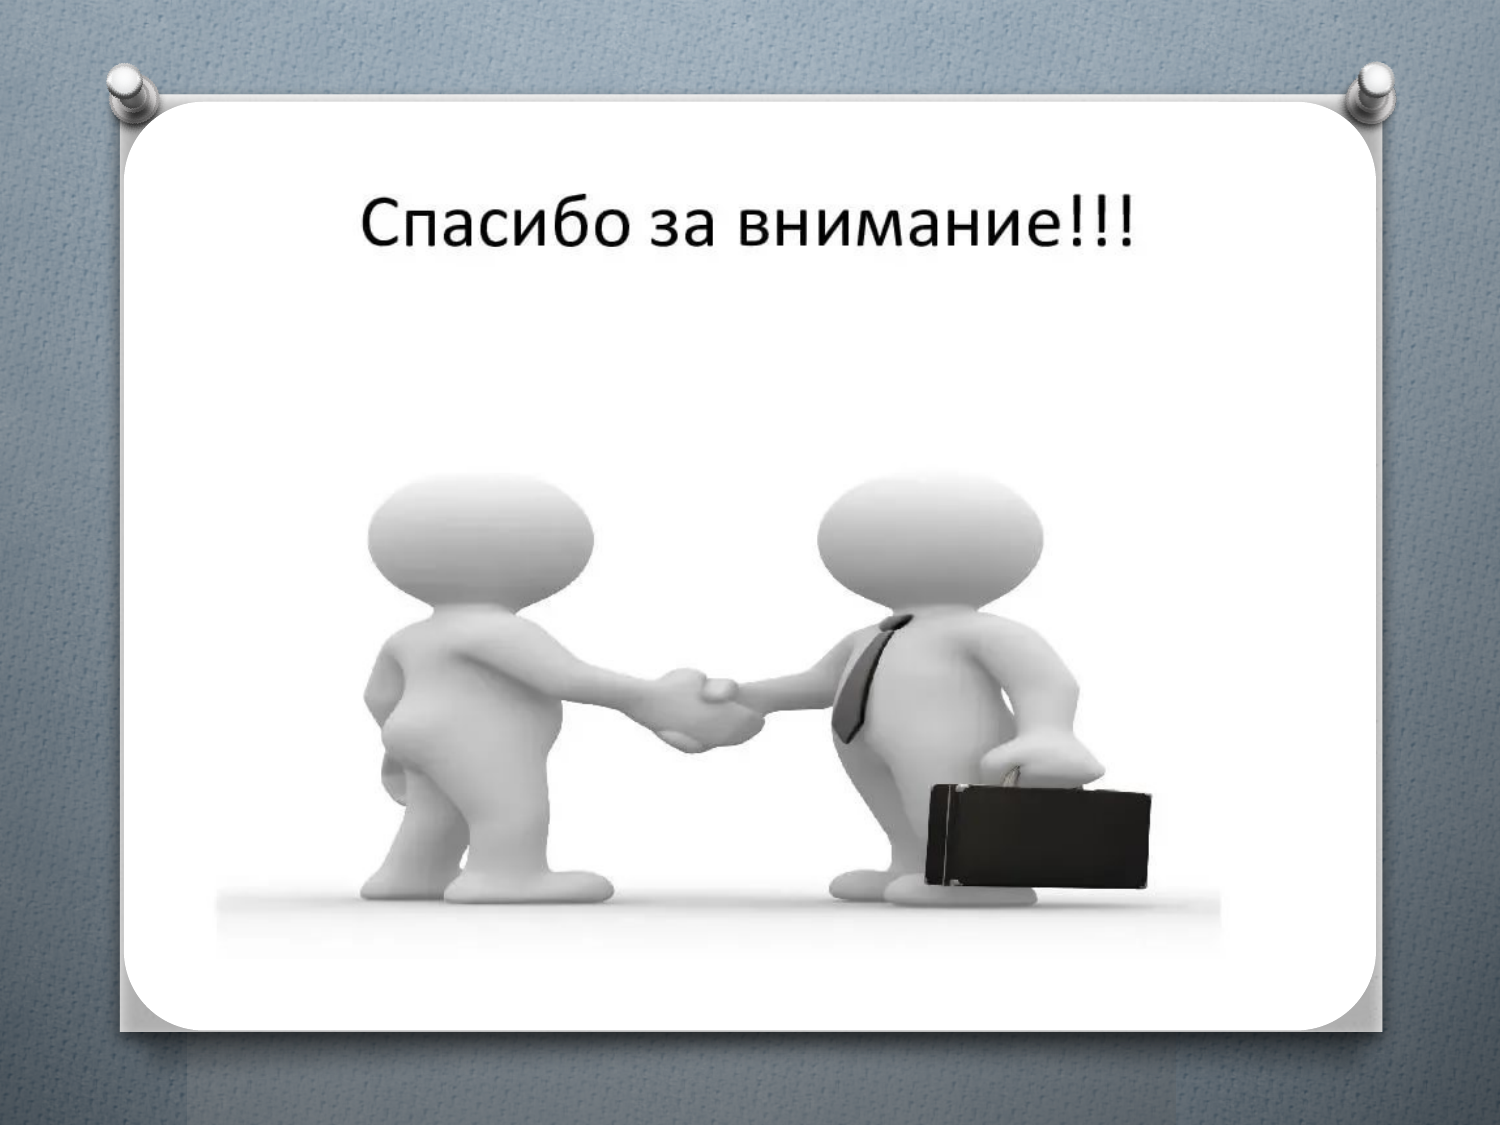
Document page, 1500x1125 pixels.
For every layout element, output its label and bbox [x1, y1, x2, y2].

picture [75, 29, 1439, 1031]
